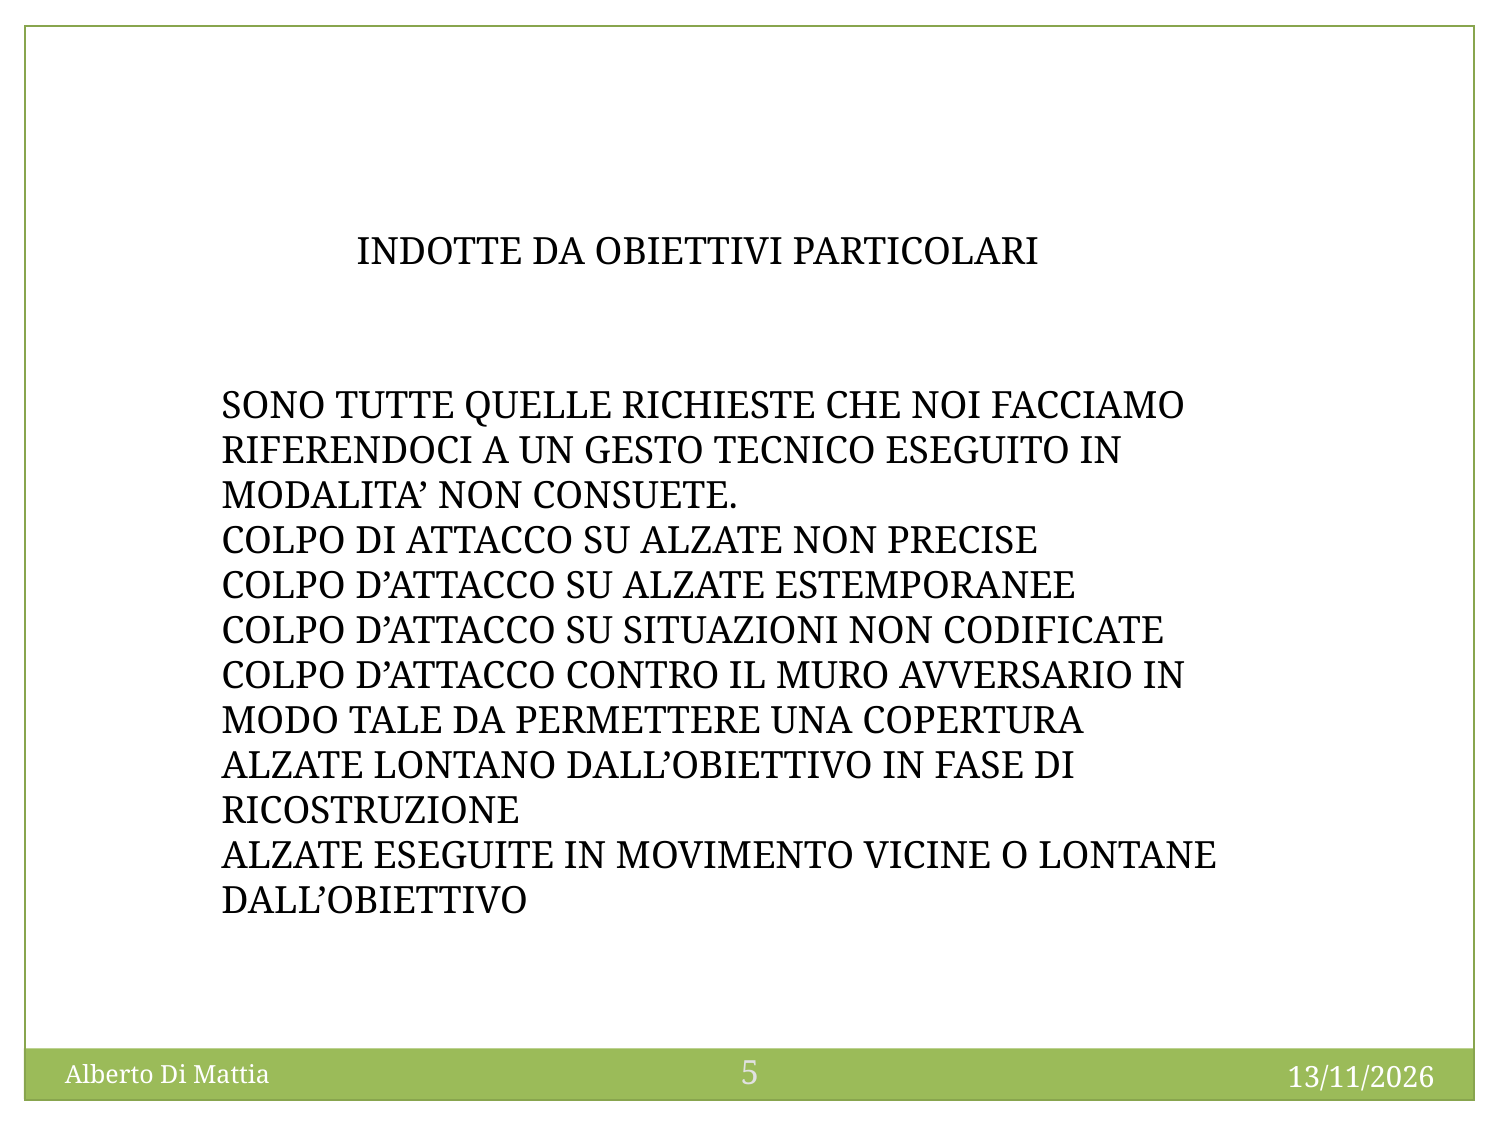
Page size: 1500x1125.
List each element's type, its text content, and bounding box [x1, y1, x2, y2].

text_box SONO TUTTE QUELLE RICHIESTE CHE NOI FACCIAMO RIFERENDOCI A UN GESTO TECNICO ESEGUITO IN MODALITA’ NON CONSUETE. COLPO DI ATTACCO SU ALZATE NON PRECISE COLPO D’ATTACCO SU ALZATE ESTEMPORANEE COLPO D’ATTACCO SU SITUAZIONI NON CODIFICATE COLPO D’ATTACCO CONTRO IL MURO AVVERSARIO IN MODO TALE DA PERMETTERE UNA COPERTURA ALZATE LONTANO DALL’OBIETTIVO IN FASE DI RICOSTRUZIONE ALZATE ESEGUITE IN MOVIMENTO VICINE O LONTANE DALL’OBIETTIVO [206, 373, 1235, 974]
text_box INDOTTE DA OBIETTIVI PARTICOLARI [230, 219, 1176, 280]
footer Alberto Di Mattia [50, 1051, 638, 1112]
slide_number 5 [699, 1037, 800, 1110]
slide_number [950, 1050, 1450, 1111]
